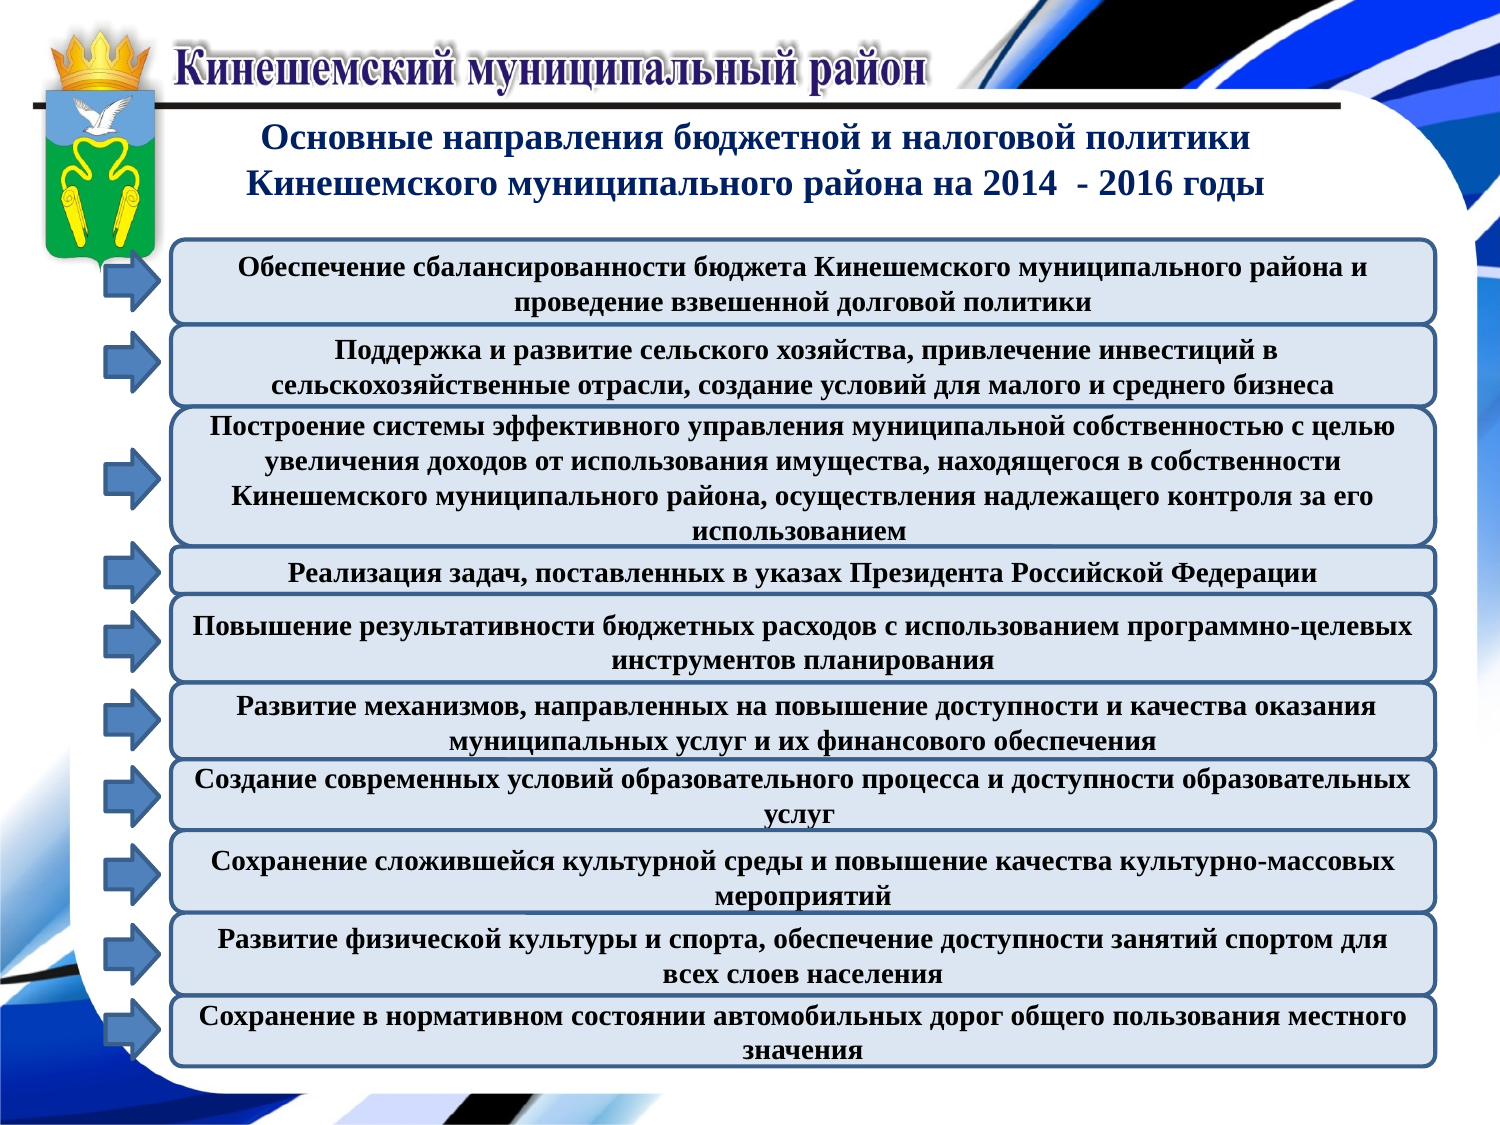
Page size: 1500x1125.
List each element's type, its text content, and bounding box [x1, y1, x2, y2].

text_box Создание современных условий образовательного процесса и доступности образовательных услуг [168, 757, 1438, 830]
text_box [103, 540, 161, 605]
text_box Реализация задач, поставленных в указах Президента Российской Федерации [168, 544, 1438, 595]
title Основные направления бюджетной и налоговой политики Кинешемского муниципального района на 2014 - 2016 годы [70, 105, 1442, 210]
text_box Развитие механизмов, направленных на повышение доступности и качества оказания муниципальных услуг и их финансового обеспечения [168, 680, 1438, 759]
text_box Развитие физической культуры и спорта, обеспечение доступности занятий спортом для всех слоев населения [168, 910, 1438, 995]
text_box Обеспечение сбалансированности бюджета Кинешемского муниципального района и проведение взвешенной долговой политики [168, 237, 1438, 324]
text_box [103, 610, 161, 674]
picture [0, 0, 1500, 1125]
text_box [103, 447, 161, 511]
text_box Сохранение в нормативном состоянии автомобильных дорог общего пользования местного значения [168, 993, 1438, 1069]
text_box [103, 922, 161, 986]
text_box [103, 249, 161, 313]
text_box [103, 843, 161, 907]
text_box Построение системы эффективного управления муниципальной собственностью с целью увеличения доходов от использования имущества, находящегося в собственности Кинешемского муниципального района, осуществления надлежащего контроля за его использованием [168, 404, 1438, 544]
text_box [103, 688, 161, 752]
text_box [103, 764, 161, 829]
text_box Повышение результативности бюджетных расходов с использованием программно-целевых инструментов планирования [168, 591, 1438, 682]
text_box [103, 330, 161, 394]
text_box [103, 998, 161, 1062]
text_box Поддержка и развитие сельского хозяйства, привлечение инвестиций в сельскохозяйственные отрасли, создание условий для малого и среднего бизнеса [168, 322, 1438, 408]
text_box Сохранение сложившейся культурной среды и повышение качества культурно-массовых мероприятий [168, 828, 1438, 913]
